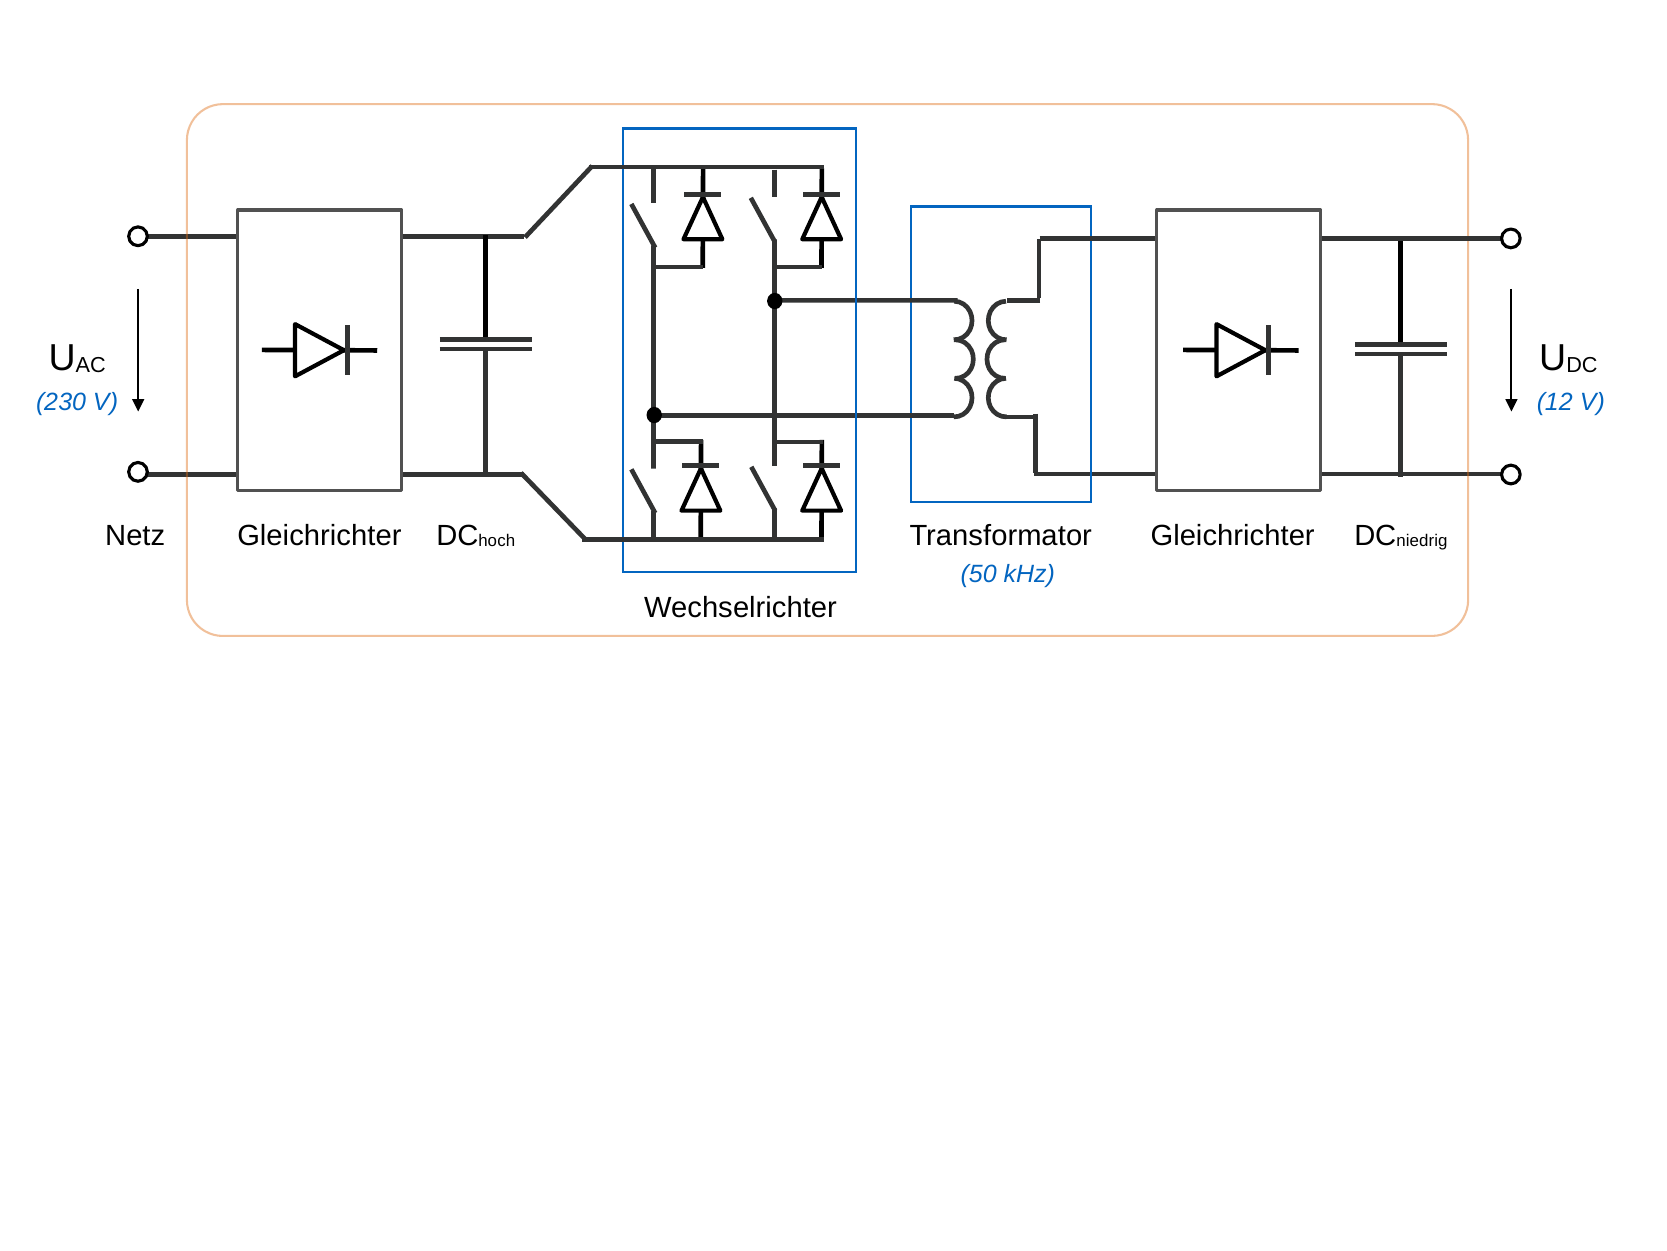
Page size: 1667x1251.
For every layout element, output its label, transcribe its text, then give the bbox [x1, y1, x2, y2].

text_box Wechselrichter [629, 580, 853, 632]
text_box Gleichrichter [1135, 507, 1331, 560]
text_box [128, 462, 148, 482]
text_box (230 V) [21, 377, 134, 424]
text_box [1501, 229, 1521, 248]
text_box DChoch [421, 507, 531, 560]
text_box [134, 288, 145, 412]
text_box [966, 206, 1091, 502]
text_box (50 kHz) [945, 549, 1071, 596]
text_box [128, 226, 148, 246]
text_box UDC [1524, 324, 1613, 377]
text_box (12 V) [1521, 377, 1621, 424]
text_box Gleichrichter [222, 507, 417, 560]
text_box [1156, 210, 1321, 491]
text_box Netz [90, 507, 181, 560]
text_box [1501, 465, 1521, 484]
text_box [439, 234, 533, 474]
text_box [1505, 288, 1518, 412]
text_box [581, 128, 958, 572]
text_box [966, 300, 974, 418]
text_box UAC [33, 324, 121, 377]
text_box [986, 300, 1007, 418]
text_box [293, 292, 346, 409]
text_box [1214, 292, 1268, 409]
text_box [1354, 240, 1448, 478]
text_box DCniedrig [1339, 507, 1463, 560]
text_box [186, 104, 1469, 636]
text_box Transformator [966, 507, 1108, 560]
